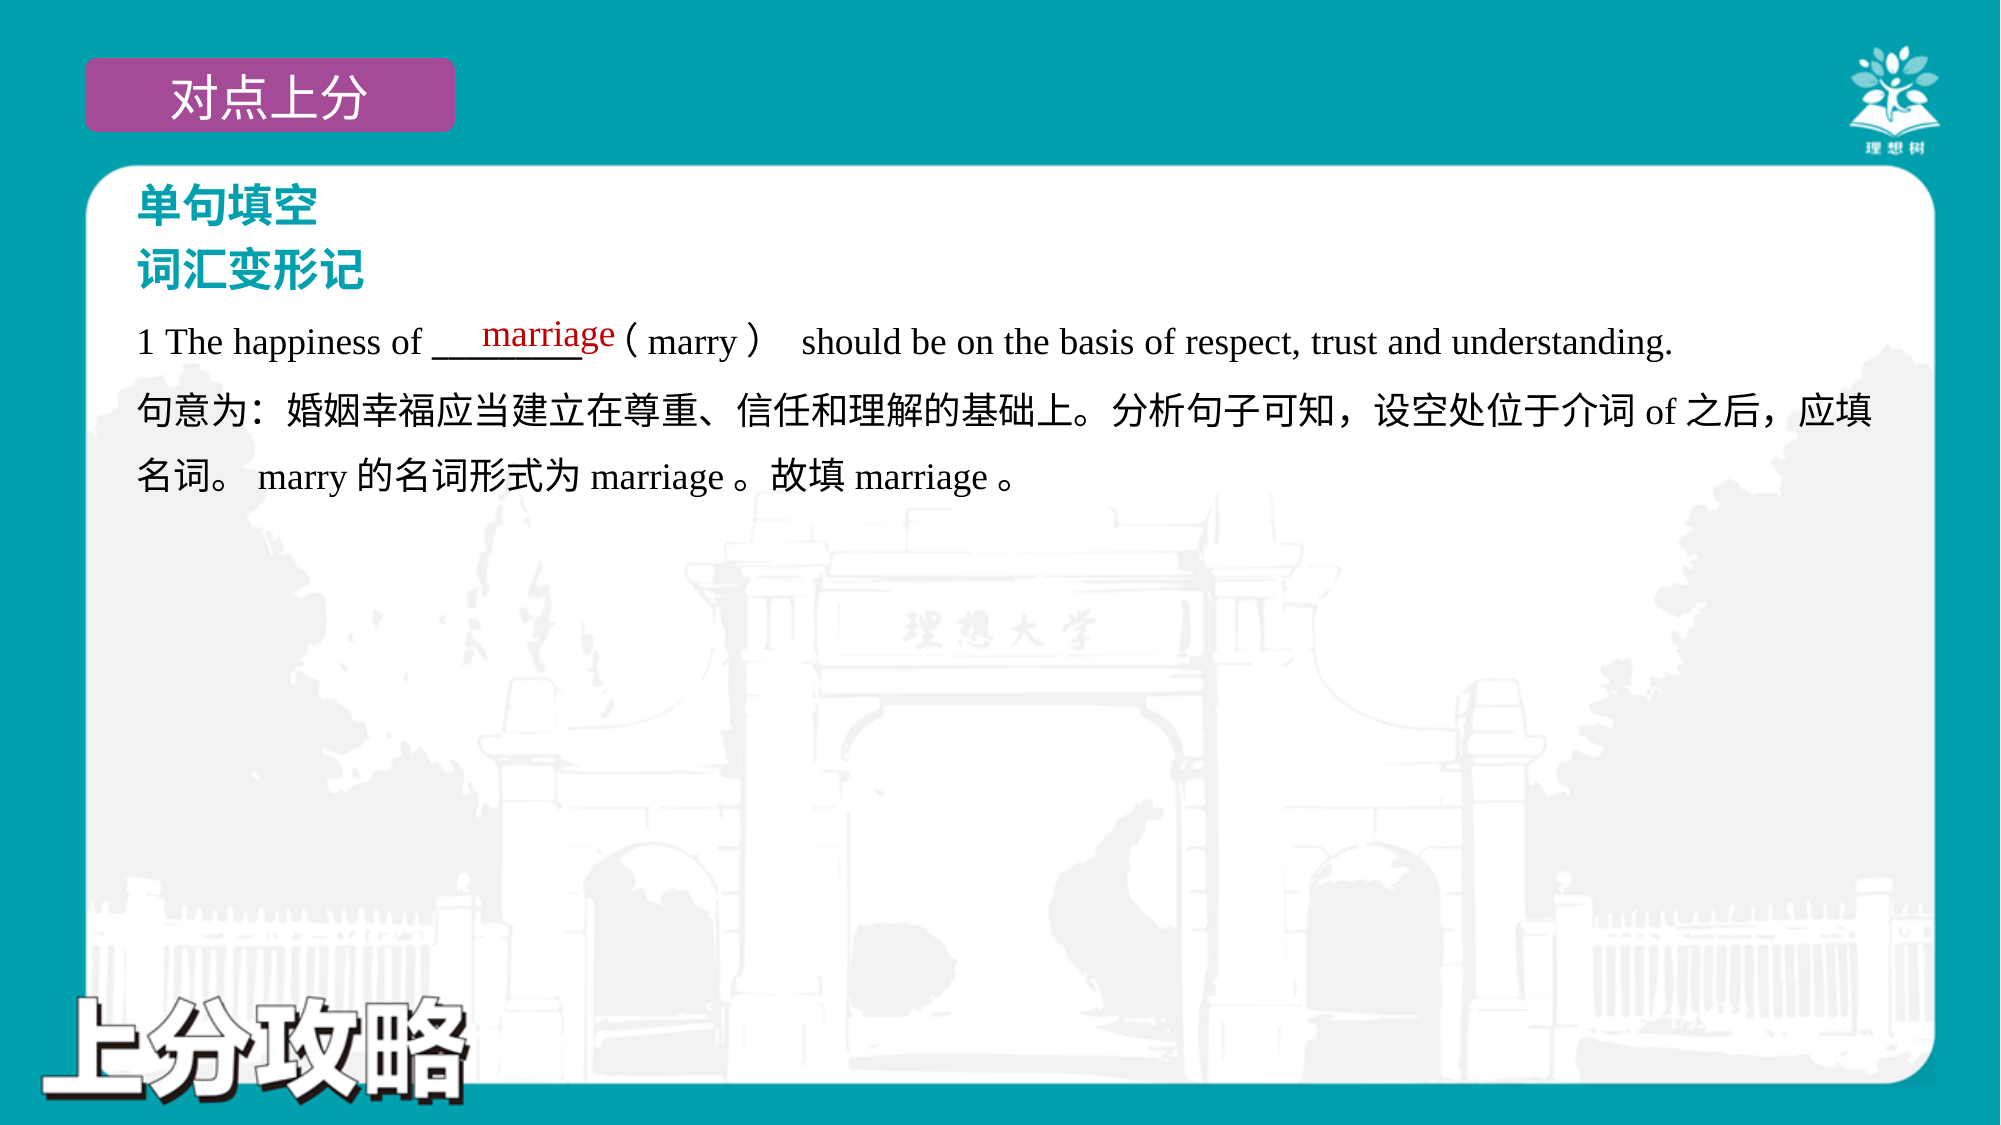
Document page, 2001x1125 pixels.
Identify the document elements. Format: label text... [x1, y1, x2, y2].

text_box marriage [468, 286, 630, 347]
picture [0, 0, 2000, 1125]
text_box 词汇变形记 [136, 240, 1865, 295]
text_box 句意为：婚姻幸福应当建立在尊重、信任和理解的基础上。分析句子可知，设空处位于介词of之后，应填 名词。marry的名词形式为marriage。故填marriage。 [136, 363, 1865, 491]
text_box 1 The happiness of _________ （marry） should be on the basis of respect, trust and understanding. [136, 295, 1865, 355]
text_box 单句填空 [136, 176, 1865, 232]
